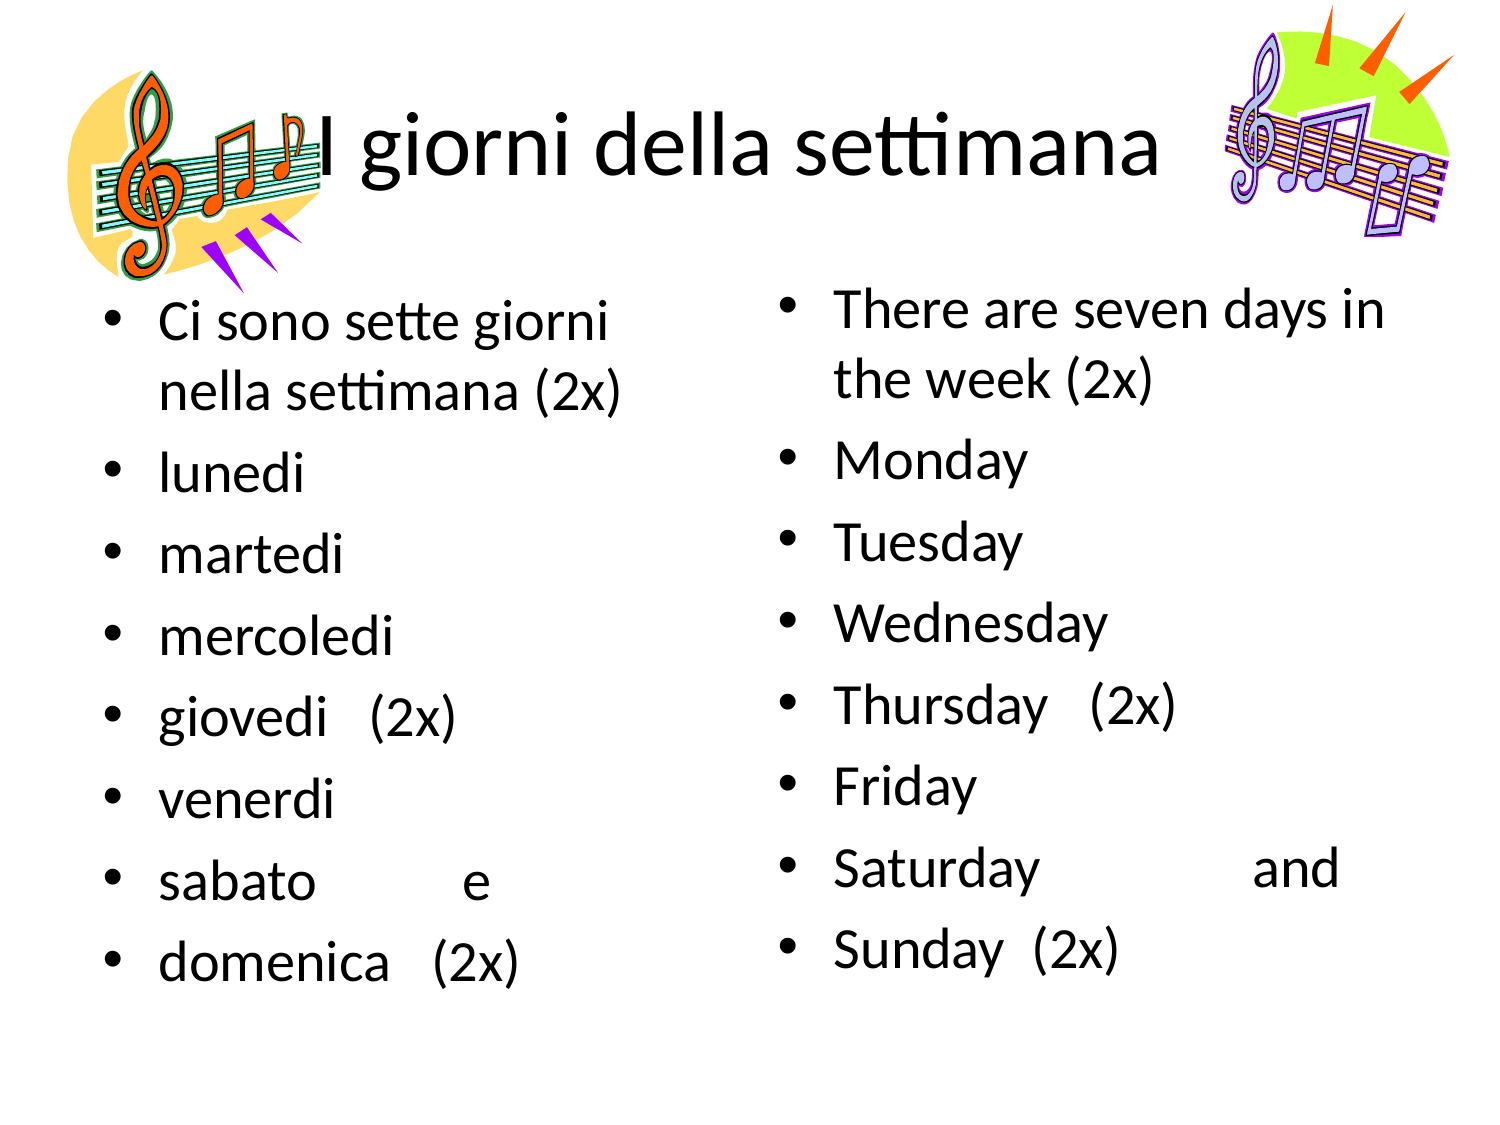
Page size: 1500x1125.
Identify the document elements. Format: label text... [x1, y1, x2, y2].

list There are seven days in the week (2x) Monday Tuesday Wednesday Thursday (2x) Friday Saturday and Sunday (2x) [762, 262, 1425, 1005]
picture [62, 62, 326, 293]
picture [1224, 0, 1459, 237]
list Ci sono sette giorni nella settimana (2x) lunedi martedi mercoledi giovedi (2x) venerdi sabato e domenica (2x) [87, 275, 750, 1018]
title I giorni della settimana [75, 45, 1219, 233]
